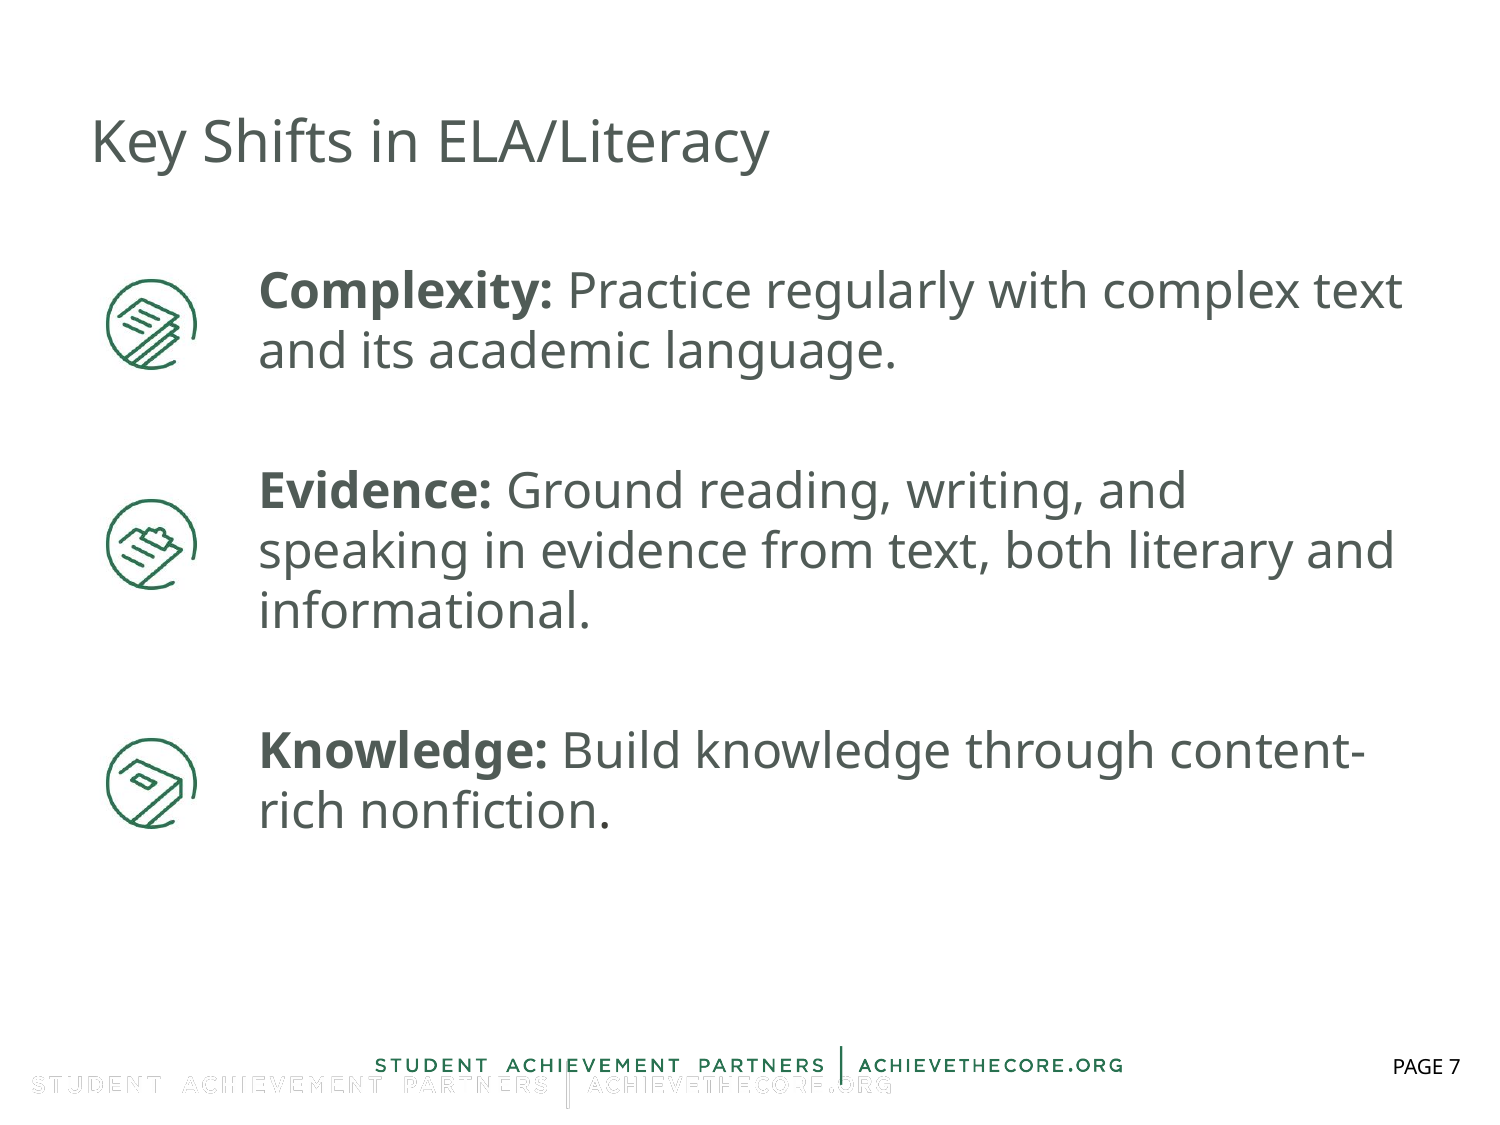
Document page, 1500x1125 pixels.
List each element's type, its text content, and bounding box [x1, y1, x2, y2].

picture [75, 248, 228, 401]
title Key Shifts in ELA/Literacy [75, 45, 1425, 233]
picture [12, 1046, 1122, 1112]
picture [74, 706, 227, 859]
picture [75, 468, 228, 620]
list Complexity: Practice regularly with complex text and its academic language. Evidence: Ground reading, writing, and speaking in evidence from text, both literary and informational. Knowledge: Build knowledge through content-rich nonfiction. [243, 250, 1425, 891]
